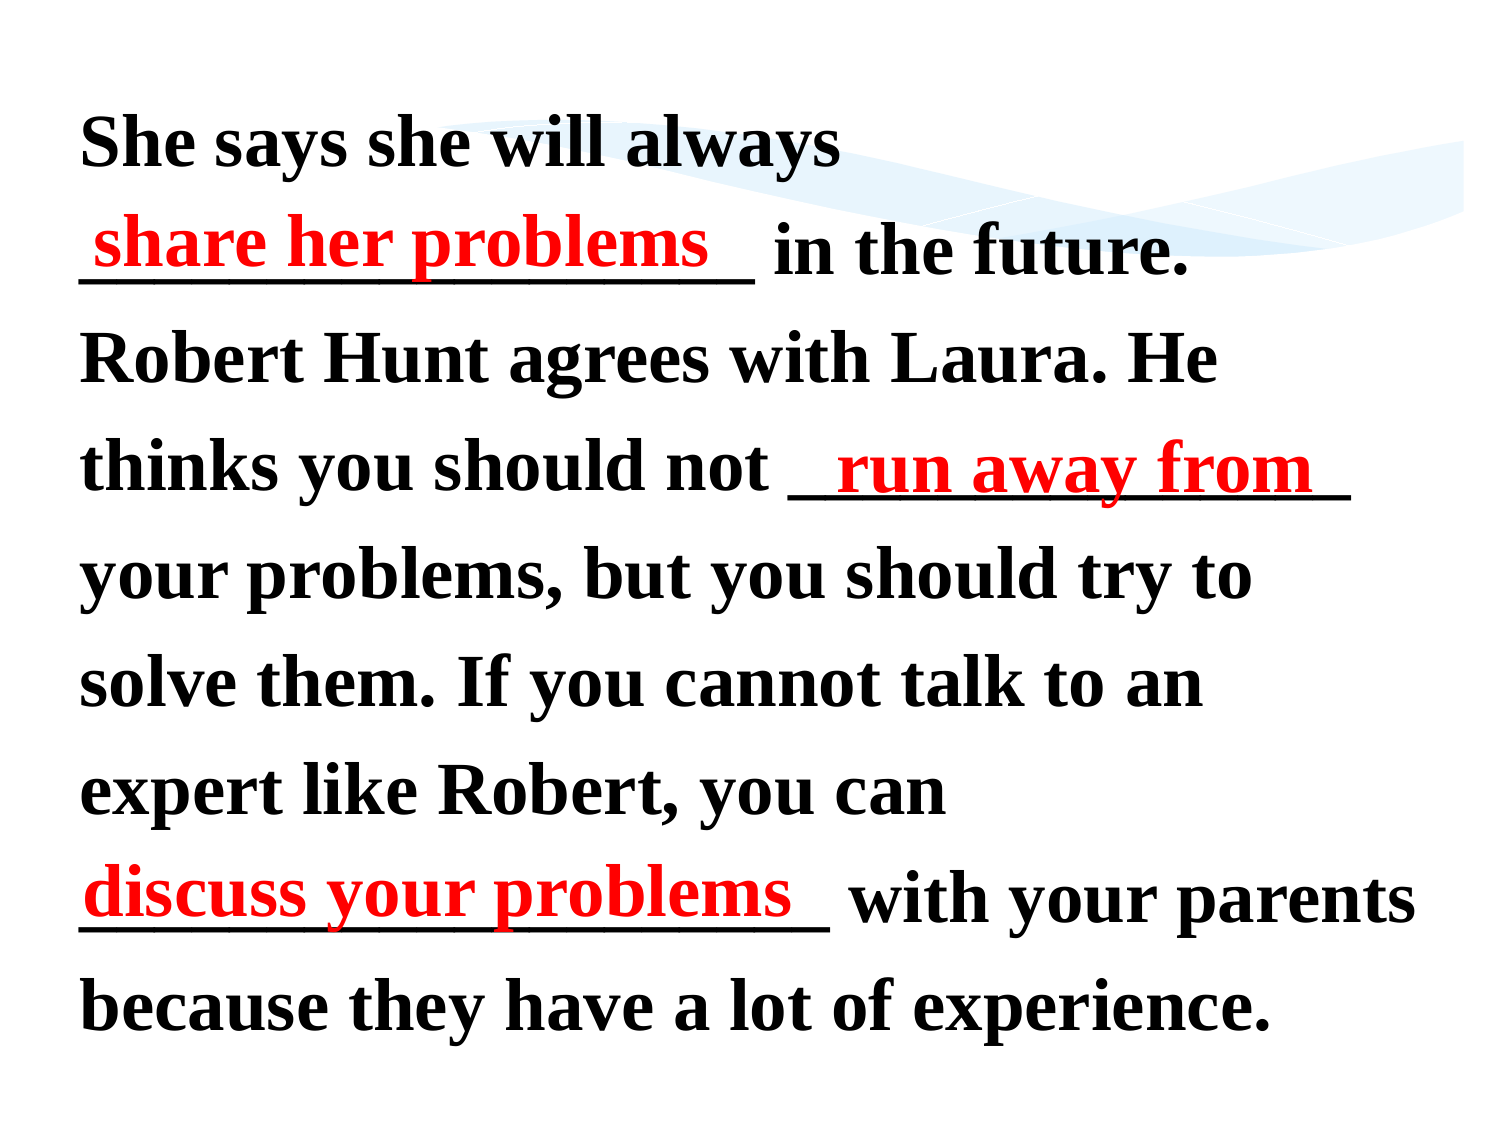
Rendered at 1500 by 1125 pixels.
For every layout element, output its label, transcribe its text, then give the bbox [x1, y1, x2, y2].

text_box She says she will always __________________ in the future. Robert Hunt agrees with Laura. He thinks you should not _______________ your problems, but you should try to solve them. If you cannot talk to an expert like Robert, you can ____________________ with your parents because they have a lot of experience. [64, 66, 1435, 1053]
text_box share her problems [78, 184, 726, 290]
text_box discuss your problems [67, 834, 808, 939]
text_box run away from [821, 410, 1330, 515]
